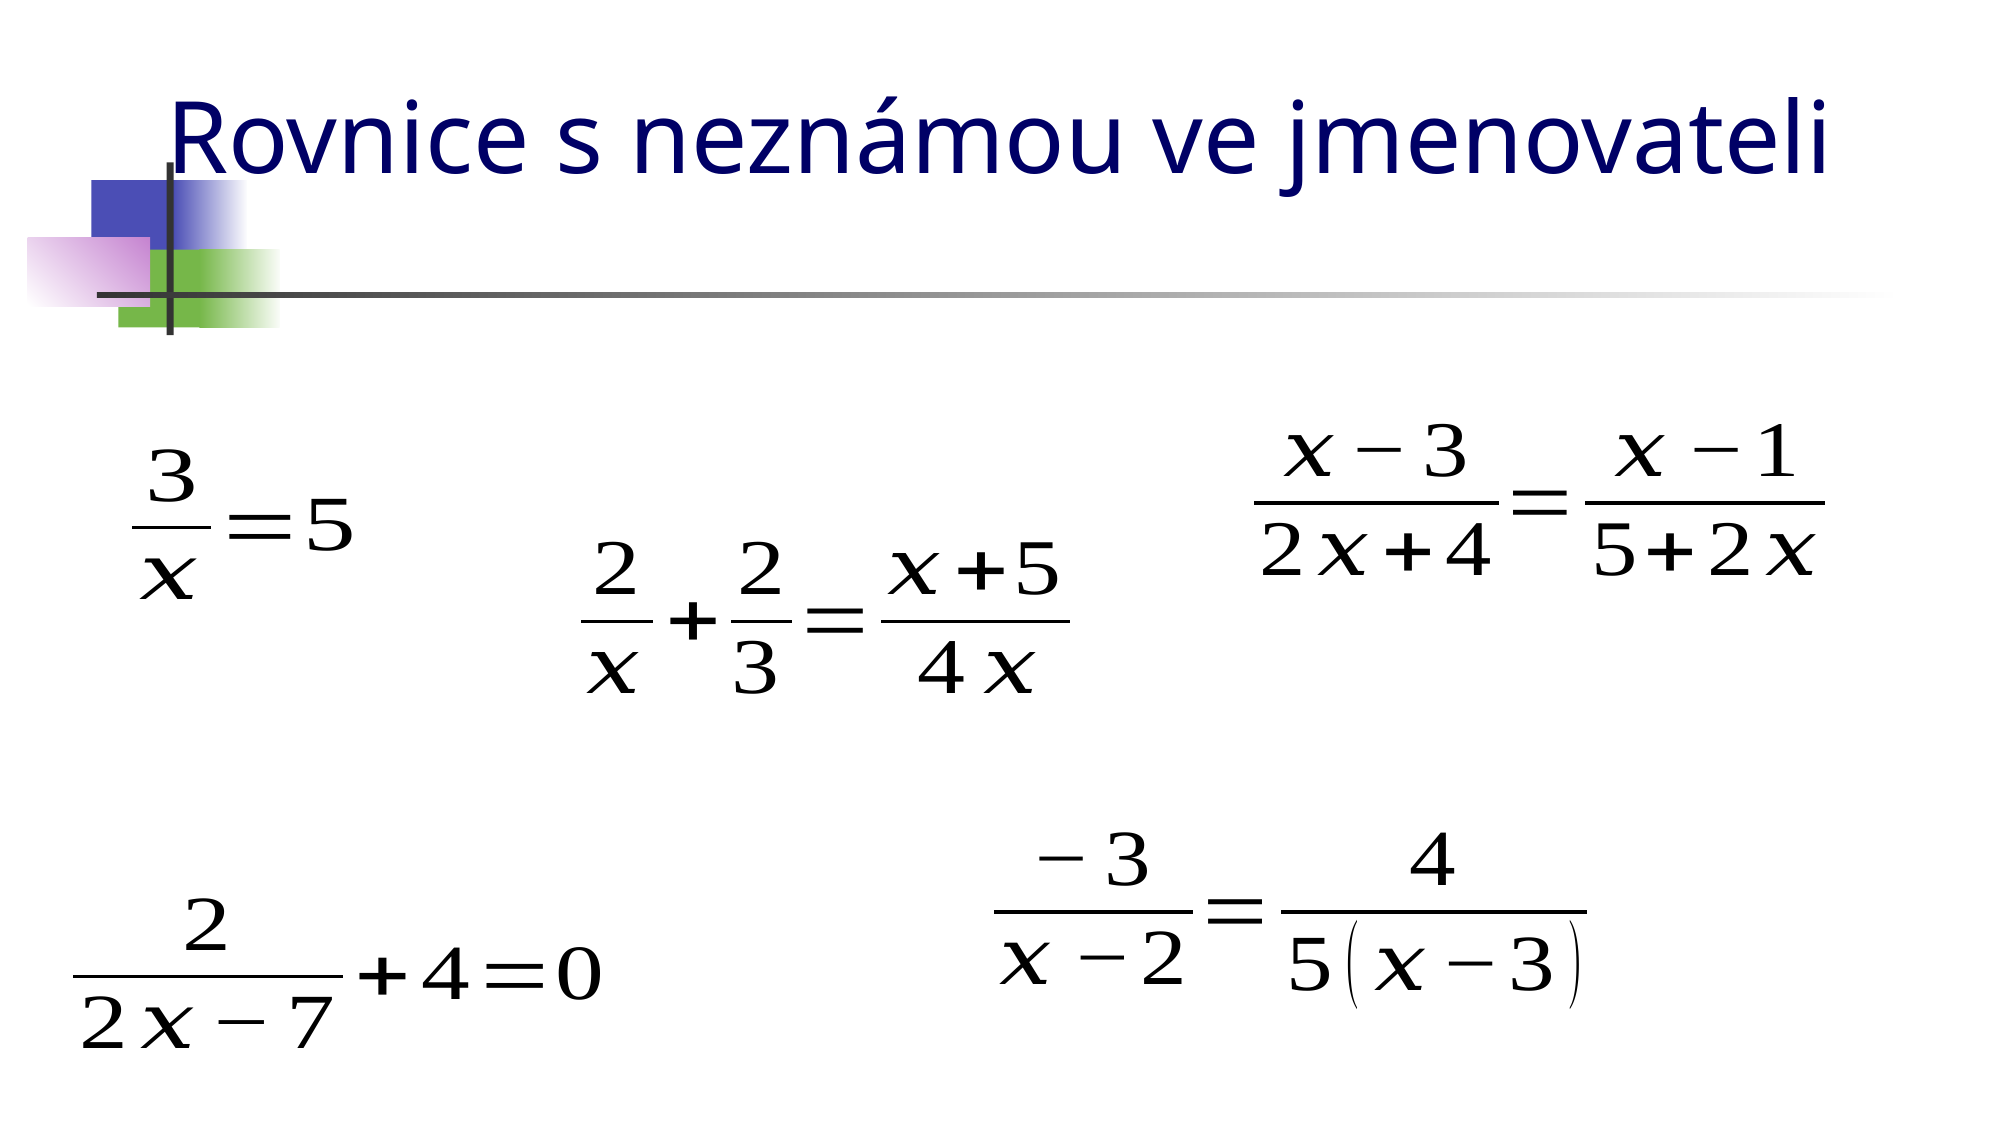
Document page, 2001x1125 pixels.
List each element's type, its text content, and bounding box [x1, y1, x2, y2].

title Rovnice s neznámou ve jmenovateli [0, 58, 2000, 209]
